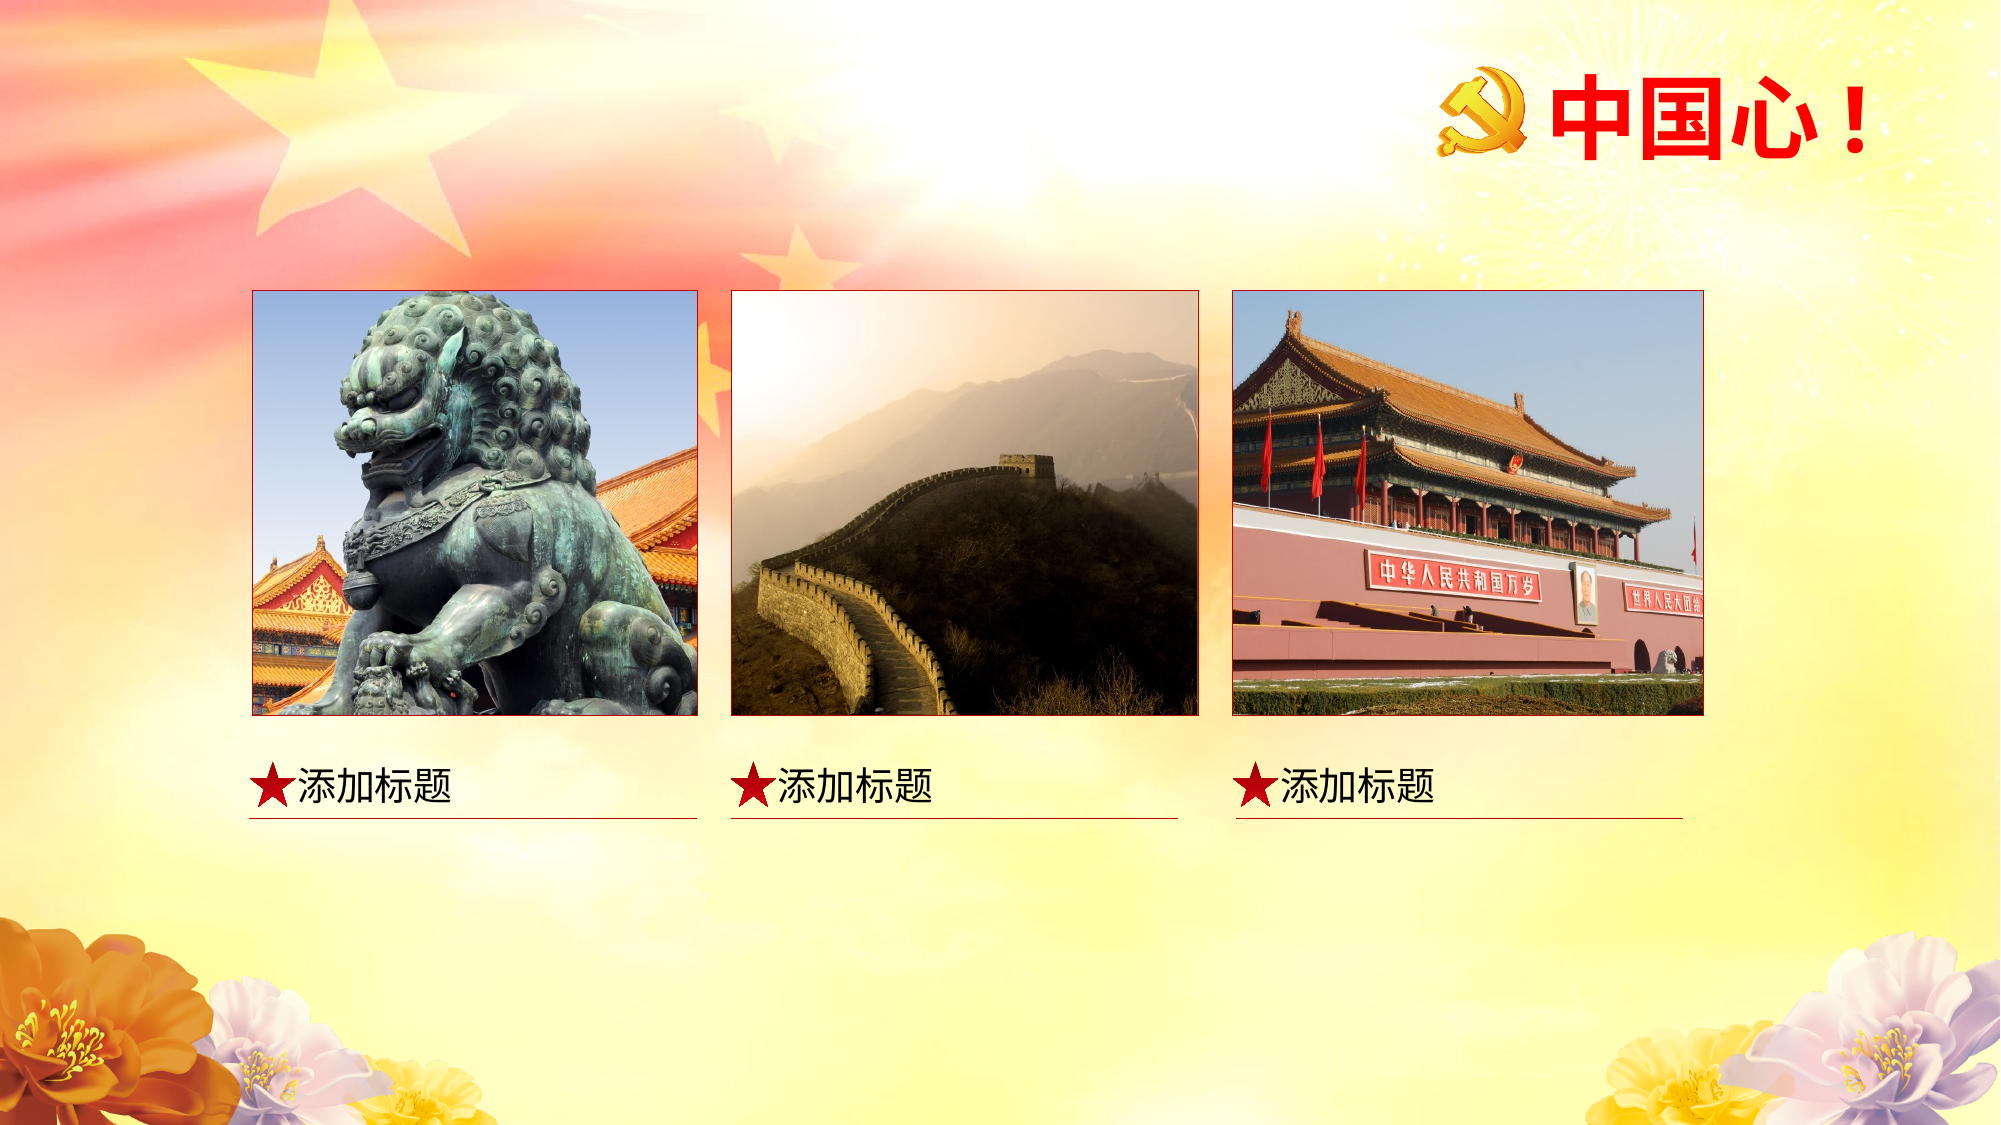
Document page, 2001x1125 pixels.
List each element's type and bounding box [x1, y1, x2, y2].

picture [0, 0, 2000, 1125]
text_box [1232, 753, 1684, 819]
text_box [249, 753, 697, 819]
text_box [1276, 49, 2000, 181]
text_box [730, 753, 1179, 819]
